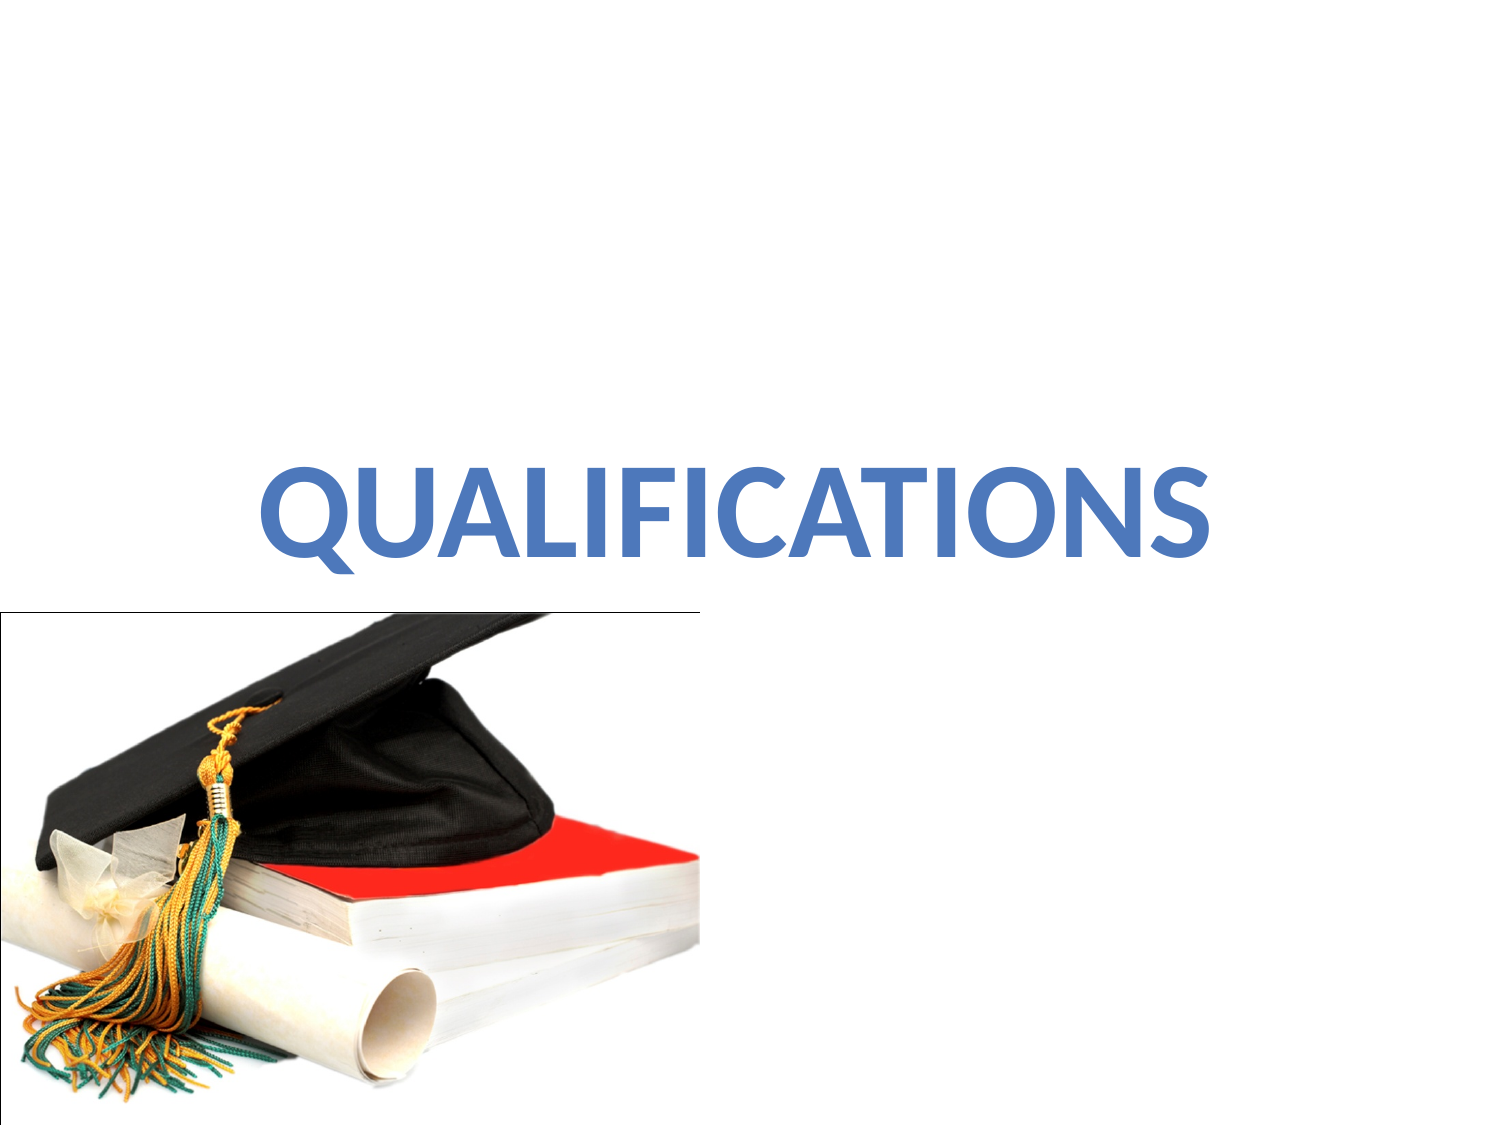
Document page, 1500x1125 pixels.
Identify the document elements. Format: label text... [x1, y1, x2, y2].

text_box Qualifications [242, 412, 1255, 593]
picture [0, 611, 701, 1125]
